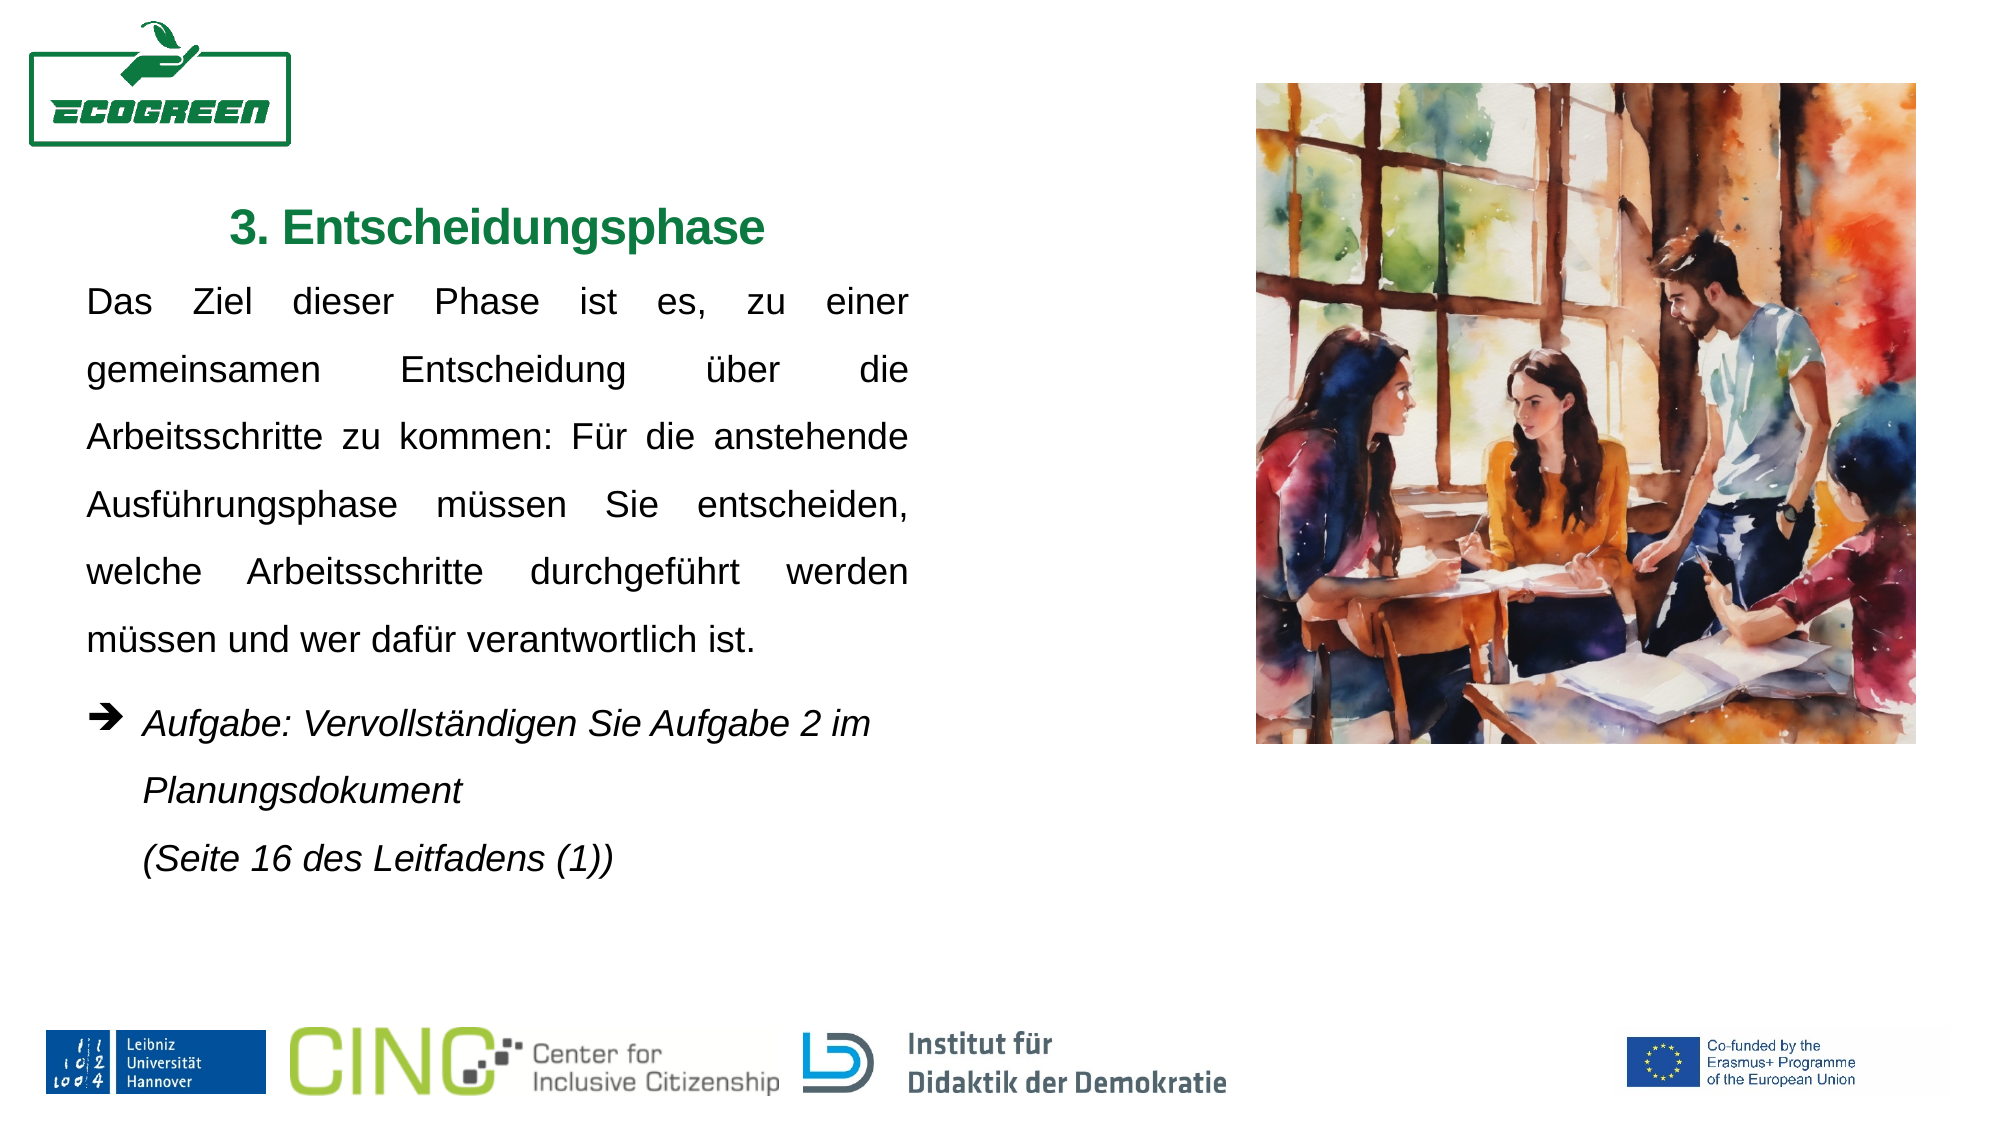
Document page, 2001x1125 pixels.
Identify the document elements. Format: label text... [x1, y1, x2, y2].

picture [46, 1030, 266, 1094]
picture [19, 0, 300, 168]
text_box [0, 994, 2000, 1125]
picture [290, 1027, 779, 1096]
picture [1256, 83, 1916, 744]
picture [803, 1031, 1226, 1093]
text_box 3. Entscheidungsphase Das Ziel dieser Phase ist es, zu einer gemeinsamen Entscheidung über die Arbeitsschritte zu kommen: Für die anstehende Ausführungsphase müssen Sie entscheiden, welche Arbeitsschritte durchgeführt werden müssen und wer dafür verantwortlich ist. Aufgabe: Vervollständigen Sie Aufgabe 2 im Planungsdokument (Seite 16 des Leitfadens (1)) [71, 439, 925, 899]
picture [1614, 1026, 1950, 1096]
